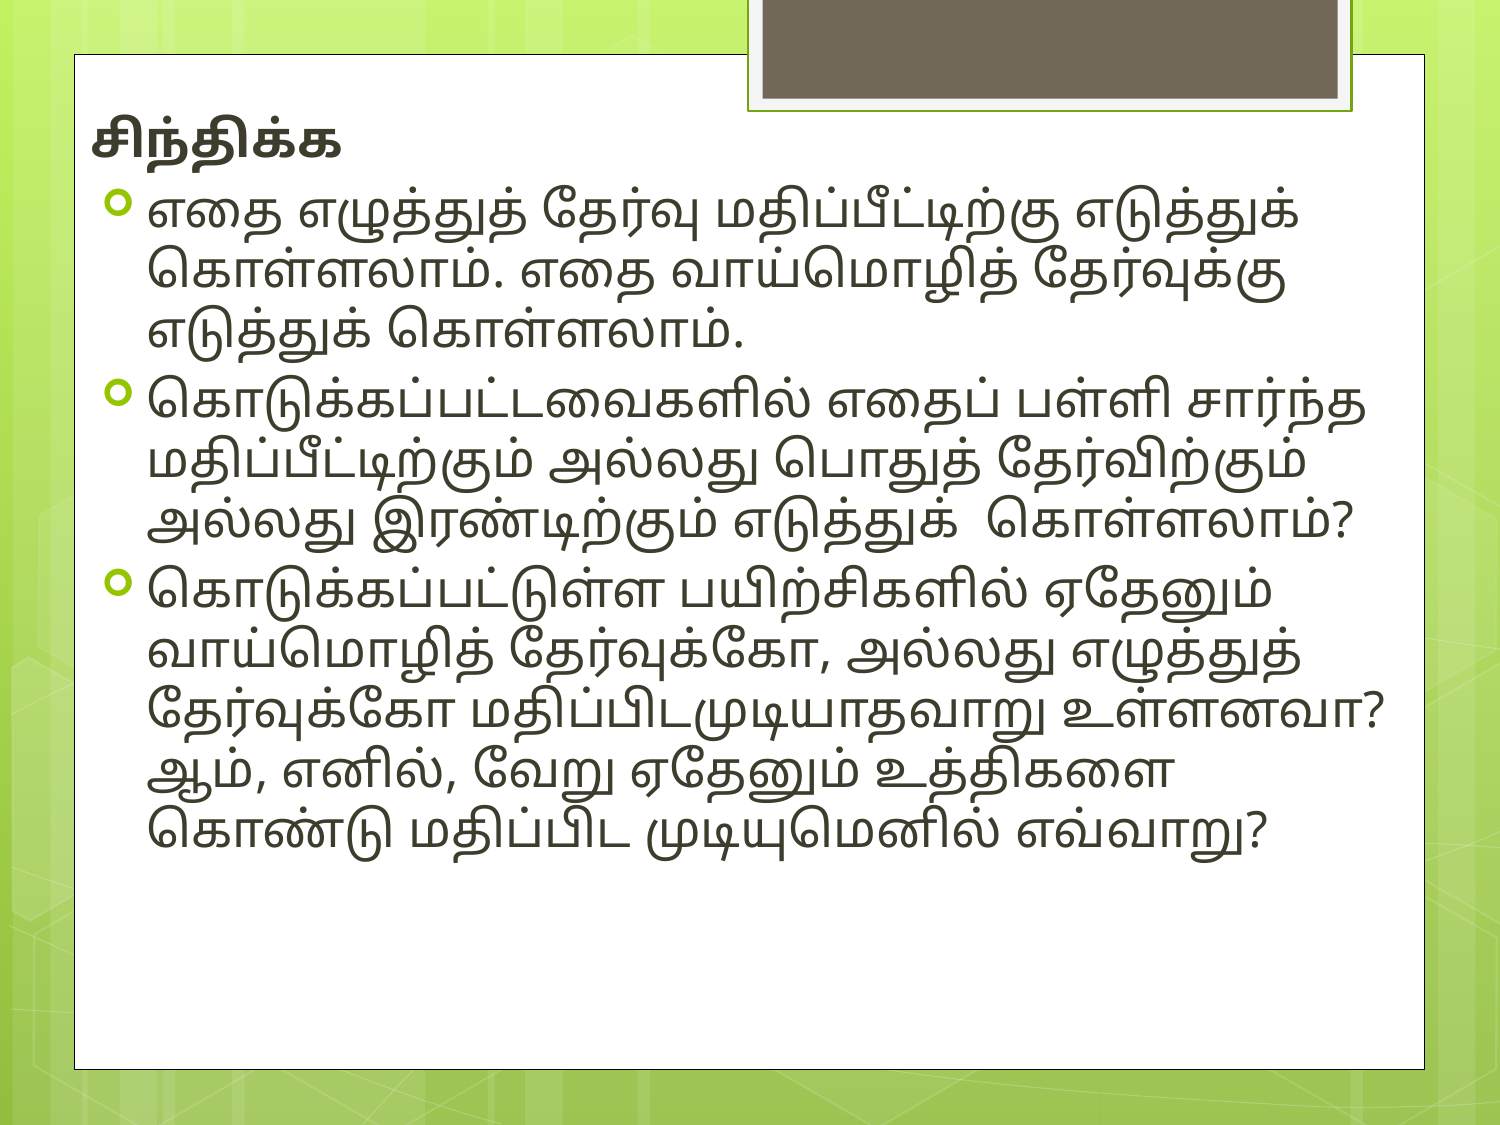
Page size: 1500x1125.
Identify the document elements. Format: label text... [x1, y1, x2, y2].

list சிந்திக்க எதை எழுத்துத் தேர்வு மதிப்பீட்டிற்கு எடுத்துக் கொள்ளலாம். எதை வாய்மொழித் தேர்வுக்கு எடுத்துக் கொள்ளலாம். கொடுக்கப்பட்டவைகளில் எதைப் பள்ளி சார்ந்த மதிப்பீட்டிற்கும் அல்லது பொதுத் தேர்விற்கும் அல்லது இரண்டிற்கும் எடுத்துக் கொள்ளலாம்? கொடுக்கப்பட்டுள்ள பயிற்சிகளில் ஏதேனும் வாய்மொழித் தேர்வுக்கோ, அல்லது எழுத்துத் தேர்வுக்கோ மதிப்பிடமுடியாதவாறு உள்ளனவா? ஆம், எனில், வேறு ஏதேனும் உத்திகளை கொண்டு மதிப்பிட முடியுமெனில் எவ்வாறு? [75, 99, 1425, 1050]
